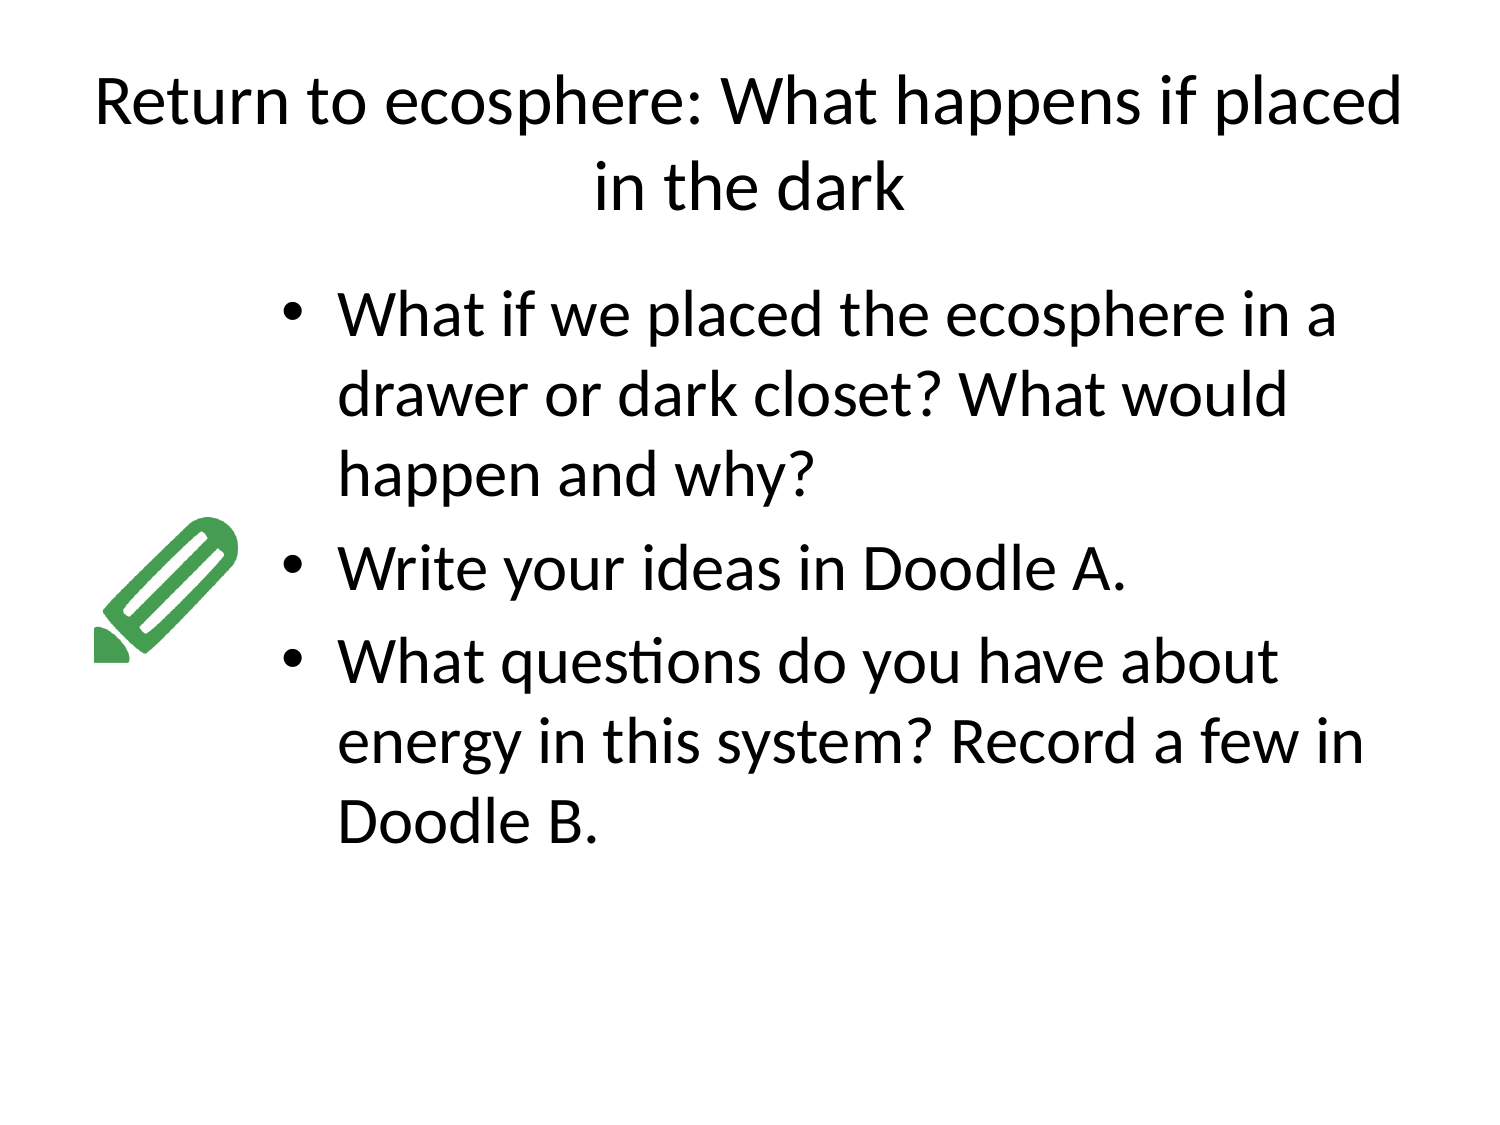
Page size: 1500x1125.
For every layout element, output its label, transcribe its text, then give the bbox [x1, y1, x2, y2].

picture [93, 517, 238, 663]
title Return to ecosphere: What happens if placed in the dark [75, 45, 1425, 233]
list What if we placed the ecosphere in a drawer or dark closet? What would happen and why? Write your ideas in Doodle A. What questions do you have about energy in this system? Record a few in Doodle B. [266, 262, 1425, 1005]
